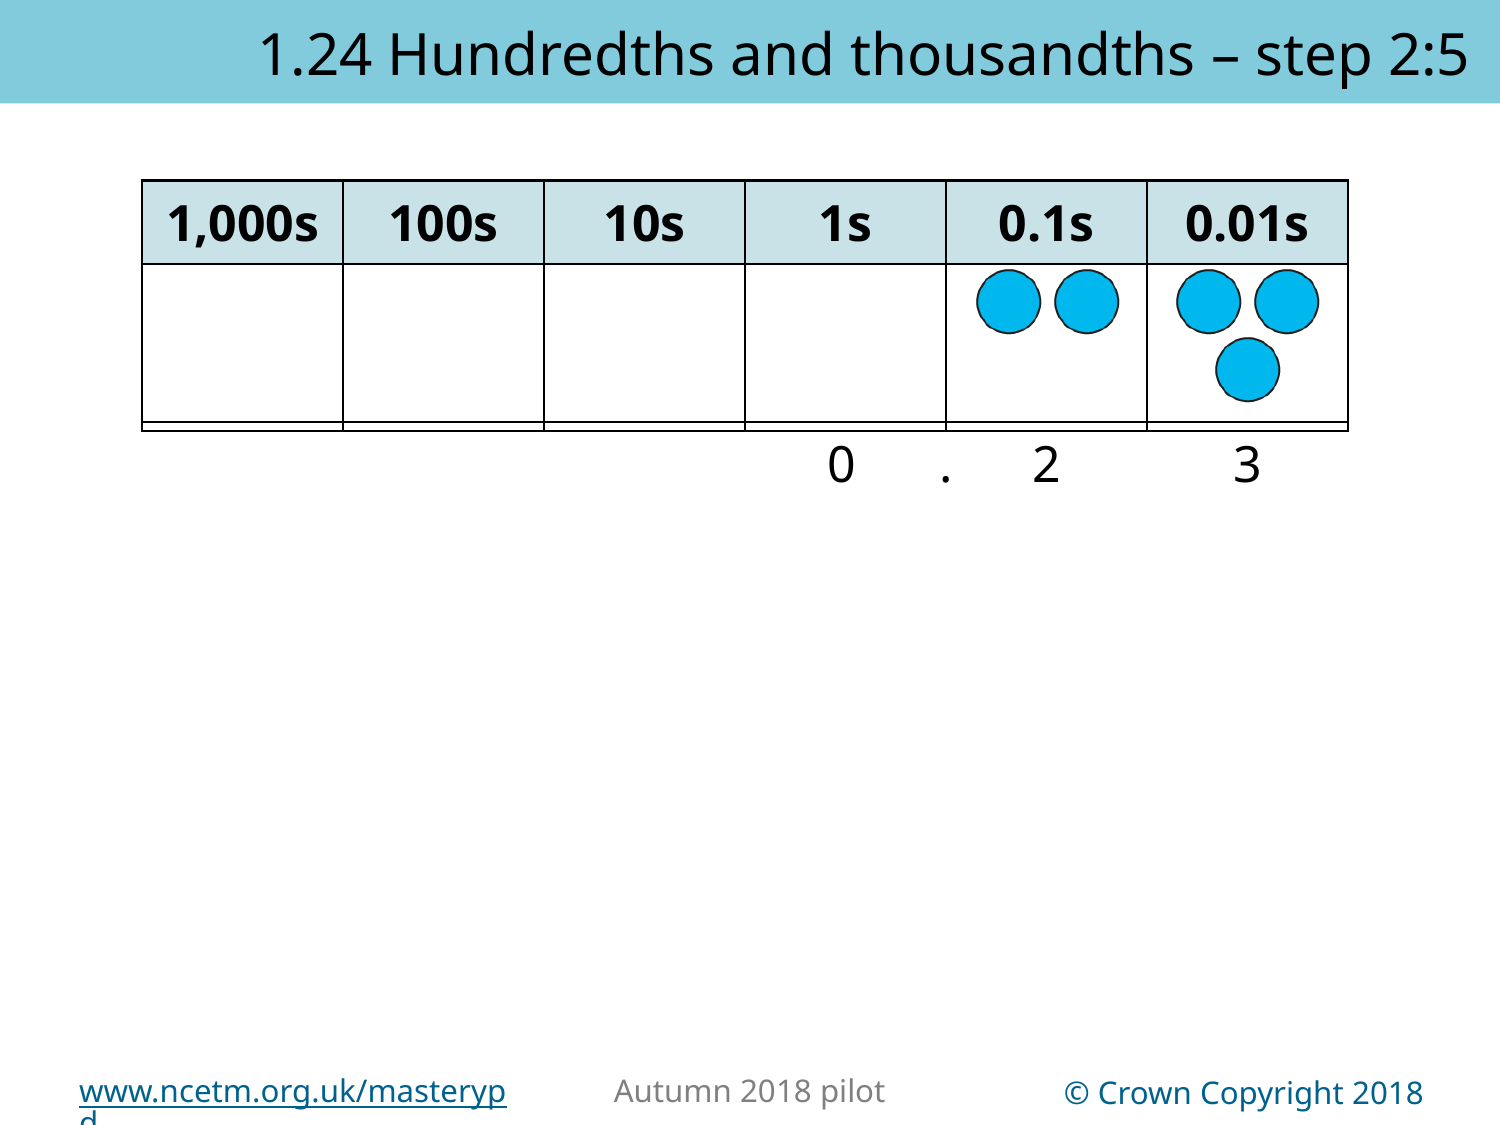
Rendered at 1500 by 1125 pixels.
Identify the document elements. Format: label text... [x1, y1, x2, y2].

table_header 10s [545, 182, 744, 263]
table_cell [947, 265, 1146, 420]
table_header 1,000s [143, 182, 342, 263]
text_box 3 [1205, 430, 1291, 500]
table_header 0.1s [947, 182, 1146, 263]
text_box 2 [1004, 430, 1090, 500]
picture [1046, 269, 1123, 339]
table_cell [746, 265, 945, 420]
list 1.24 Hundredths and thousandths – step 2:5 [0, 0, 1500, 104]
table_cell [545, 265, 744, 420]
table_cell [1148, 265, 1347, 421]
table_header 0.01s [1148, 182, 1347, 263]
text_box . [903, 430, 989, 500]
table_cell [143, 265, 342, 421]
table_cell [344, 265, 543, 420]
table_header 100s [344, 182, 543, 263]
picture [968, 269, 1045, 339]
table_header 1s [746, 182, 945, 263]
picture [1169, 269, 1323, 407]
text_box 0 [799, 430, 885, 500]
